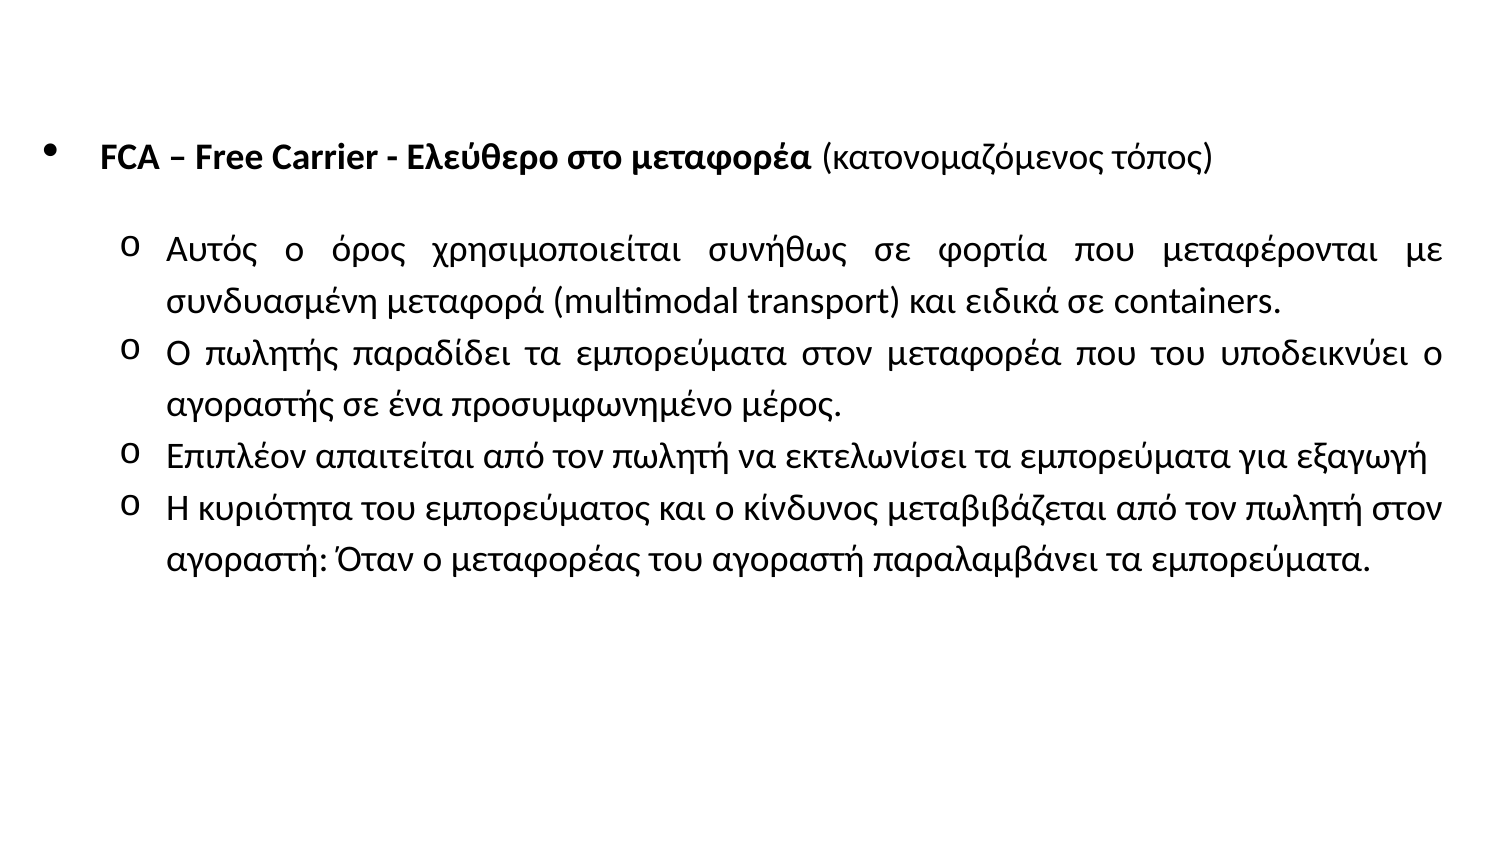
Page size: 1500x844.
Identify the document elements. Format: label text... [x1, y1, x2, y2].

text_box FCA – Free Carrier - Ελεύθερο στο μεταφορέα (κατονομαζόμενος τόπος) Αυτός ο όρος χρησιμοποιείται συνήθως σε φορτία που μεταφέρονται με συνδυασμένη μεταφορά (multimodal transport) και ειδικά σε containers. Ο πωλητής παραδίδει τα εμπορεύματα στον μεταφορέα που του υποδεικνύει ο αγοραστής σε ένα προσυμφωνημένο μέρος. Επιπλέον απαιτείται από τον πωλητή να εκτελωνίσει τα εμπορεύματα για εξαγωγή Η κυριότητα του εμπορεύματος και ο κίνδυνος μεταβιβάζεται από τον πωλητή στον αγοραστή: Όταν ο μεταφορέας του αγοραστή παραλαμβάνει τα εμπορεύματα. [29, 0, 1459, 587]
